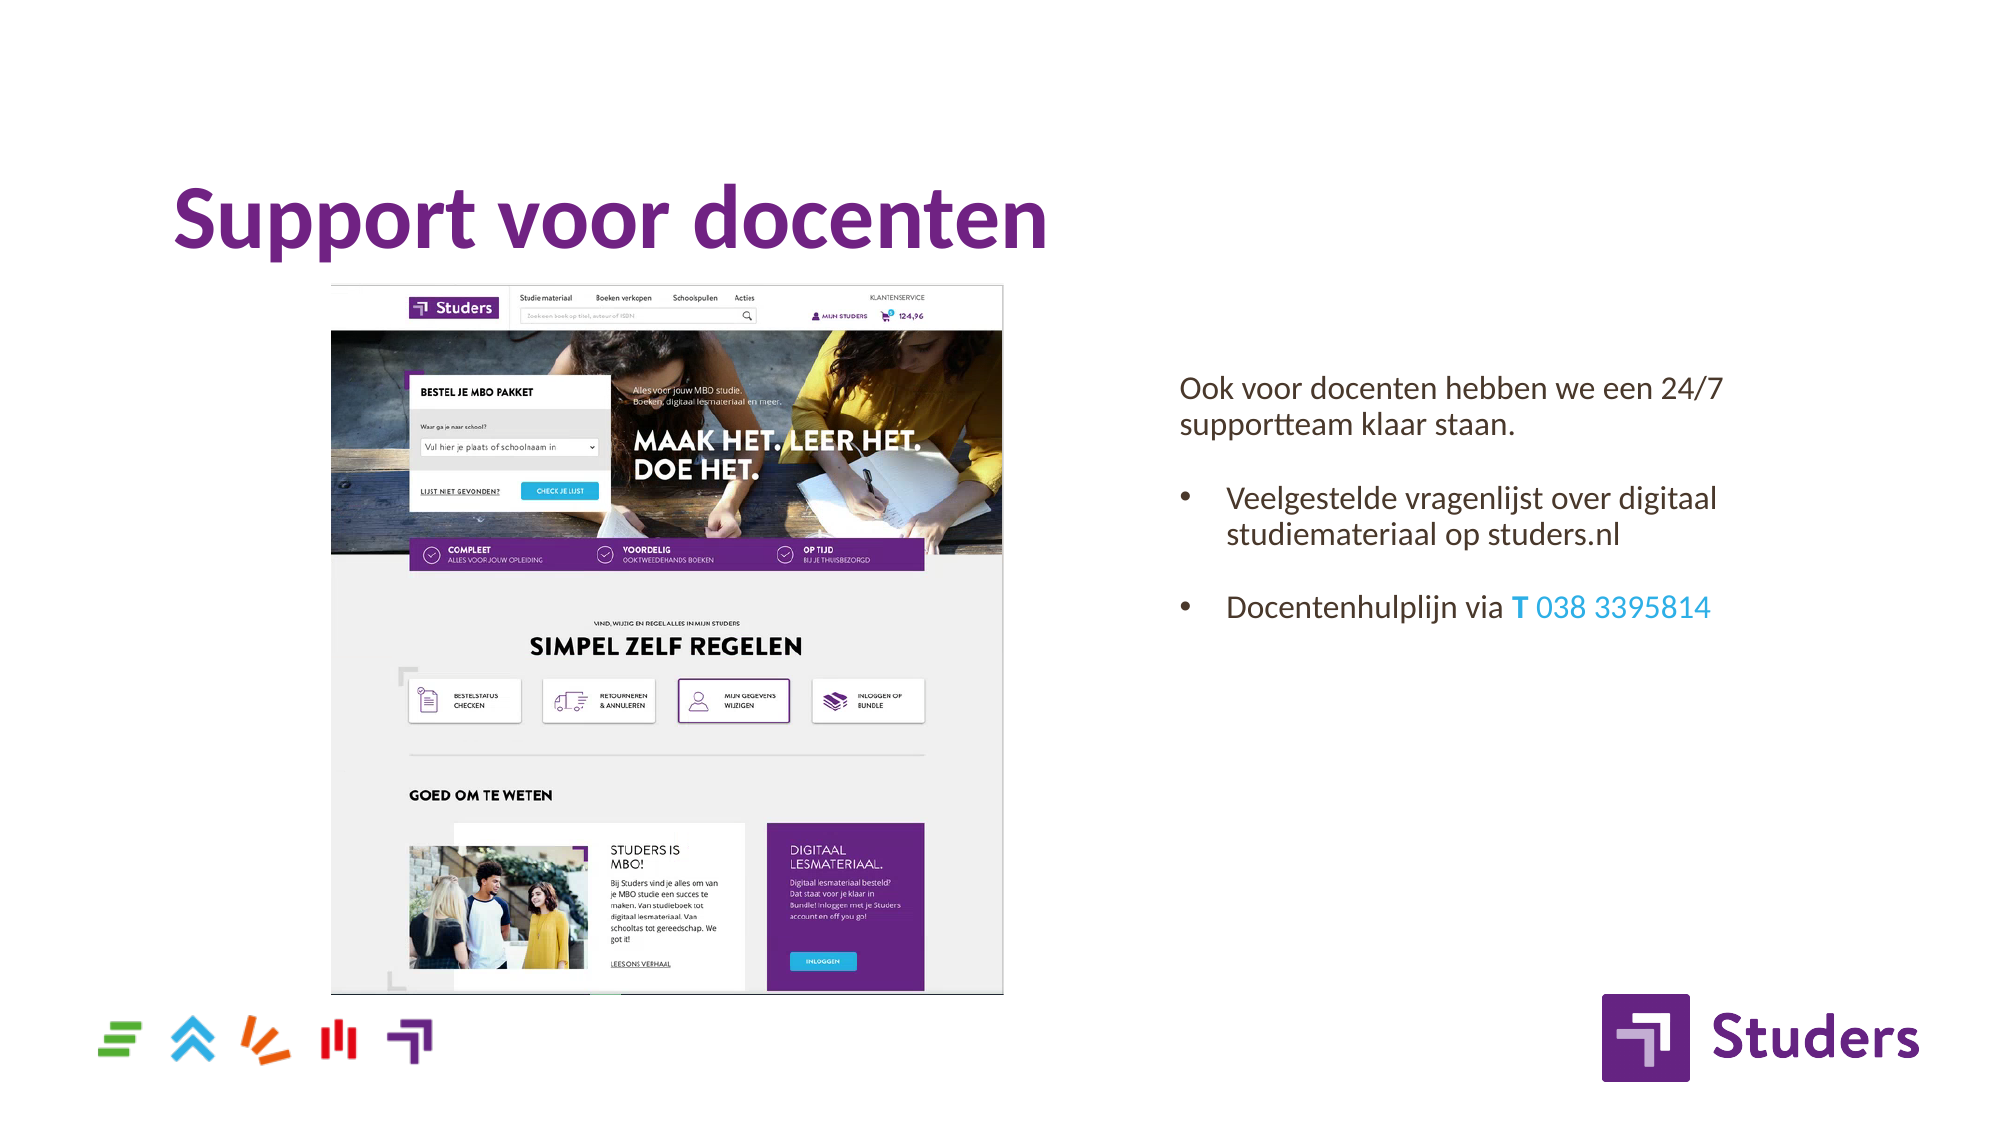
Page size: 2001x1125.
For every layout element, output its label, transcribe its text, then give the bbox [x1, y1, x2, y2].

picture [1602, 994, 1940, 1082]
picture [91, 283, 1004, 1106]
list Ook voor docenten hebben we een 24/7 supportteam klaar staan. Veelgestelde vragenlijst over digitaal studiemateriaal op studers.nl Docentenhulplijn via T 038 3395814 [1164, 363, 1875, 976]
title Support voor docenten [173, 147, 1827, 290]
